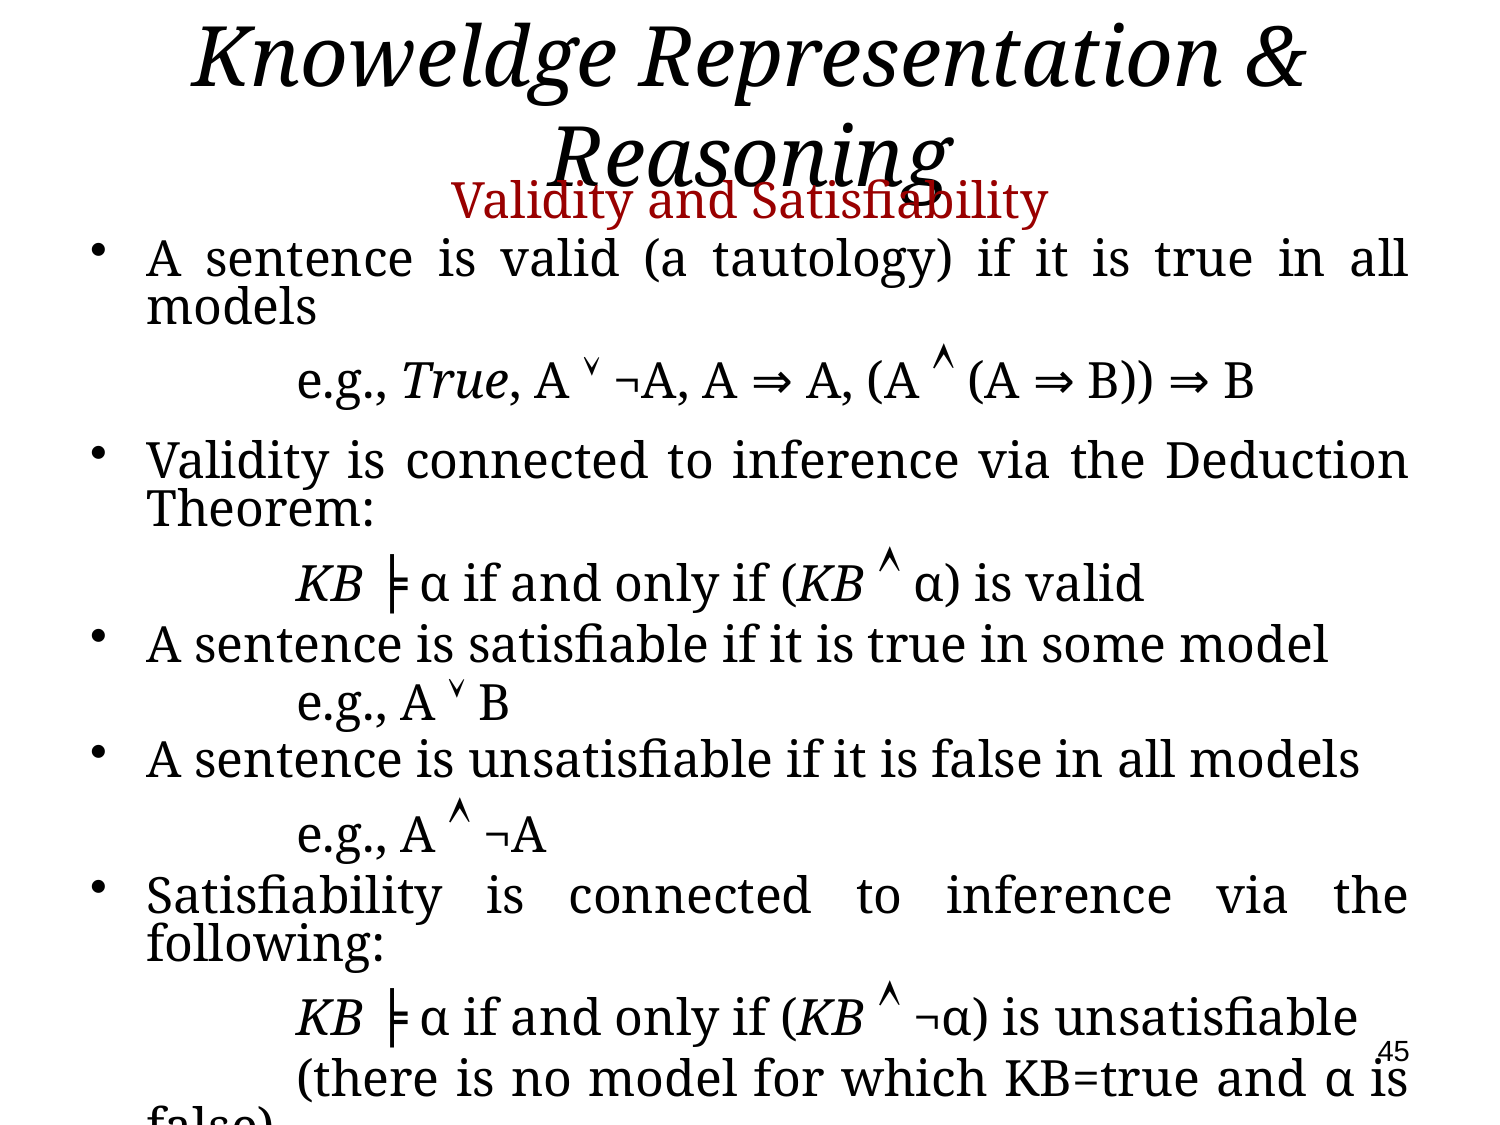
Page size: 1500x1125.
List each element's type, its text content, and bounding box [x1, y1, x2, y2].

list Validity and Satisfiability A sentence is valid (a tautology) if it is true in all models e.g., True, A  ¬A, A ⇒ A, (A  (A ⇒ B)) ⇒ B Validity is connected to inference via the Deduction Theorem: KB ╞ α if and only if (KB  α) is valid A sentence is satisfiable if it is true in some model e.g., A  B A sentence is unsatisfiable if it is false in all models e.g., A  ¬A Satisfiability is connected to inference via the following: KB ╞ α if and only if (KB  ¬α) is unsatisfiable (there is no model for which KB=true and α is false) [74, 172, 1426, 1006]
slide_number 45 [1074, 1024, 1426, 1103]
title Knoweldge Representation & Reasoning [74, 44, 1426, 162]
